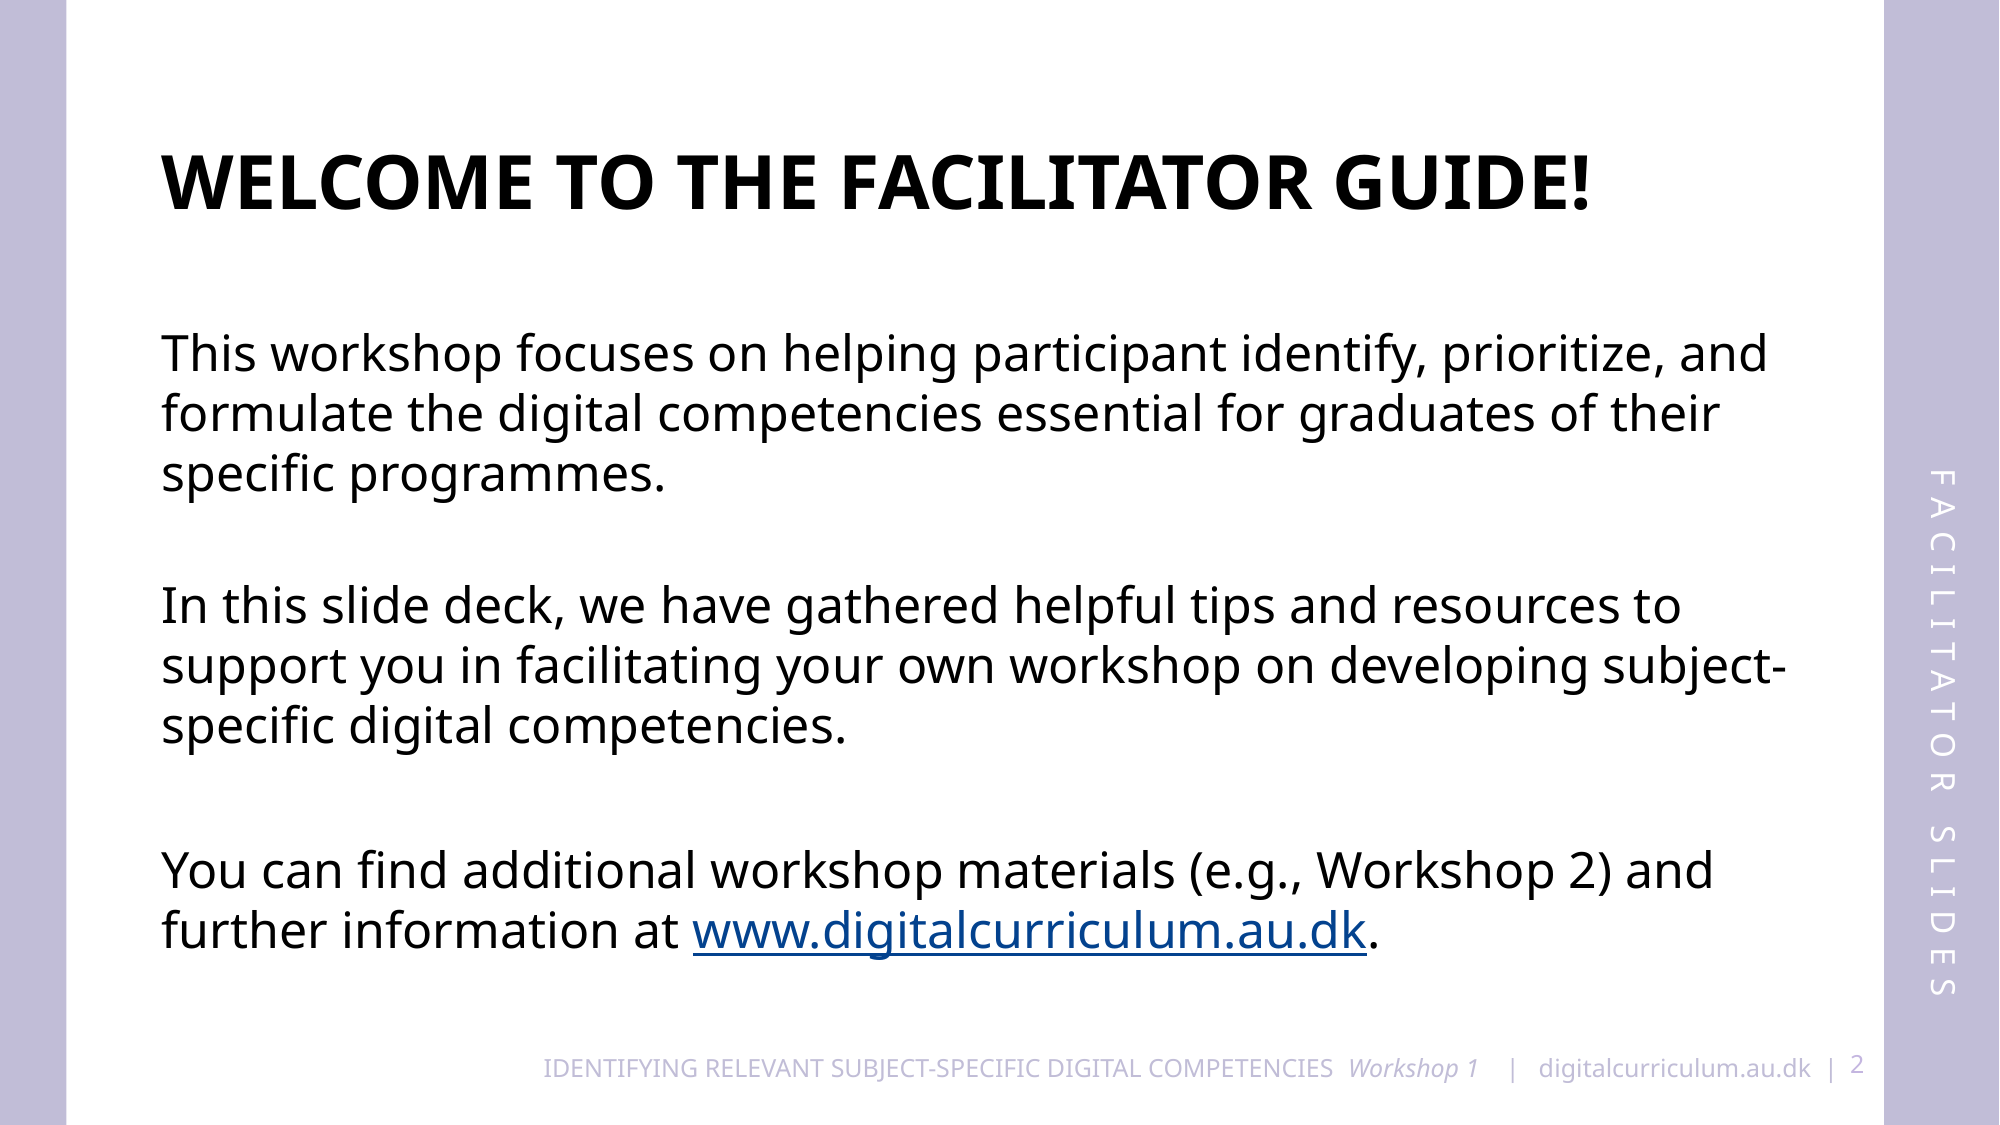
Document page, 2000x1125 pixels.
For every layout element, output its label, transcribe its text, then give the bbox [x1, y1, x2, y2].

title Welcome to the Facilitator Guide! [161, 51, 1839, 226]
list This workshop focuses on helping participant identify, prioritize, and formulate the digital competencies essential for graduates of their specific programmes. In this slide deck, we have gathered helpful tips and resources to support you in facilitating your own workshop on developing subject-specific digital competencies. You can find additional workshop materials (e.g., Workshop 2) and further information at www.digitalcurriculum.au.dk. [161, 321, 1839, 968]
slide_number 2 [1849, 1057, 2000, 1083]
